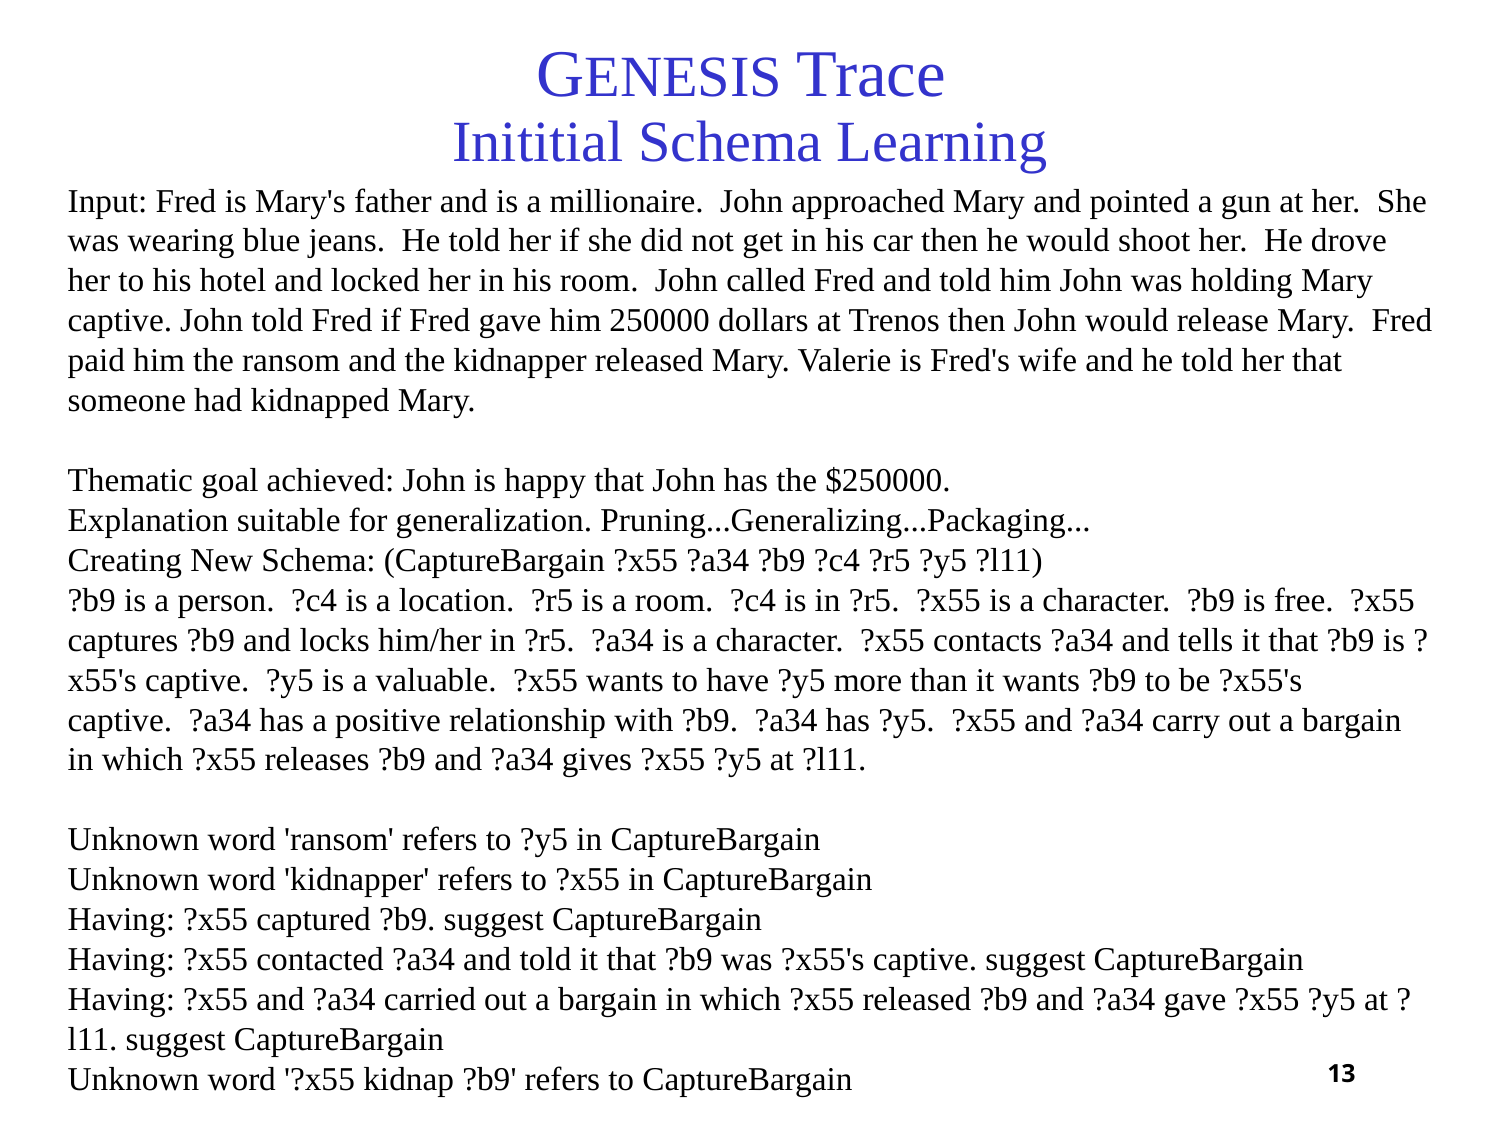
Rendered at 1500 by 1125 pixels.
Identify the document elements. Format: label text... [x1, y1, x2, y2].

title GENESIS Trace Inititial Schema Learning [112, 12, 1388, 171]
text_box Input: Fred is Mary's father and is a millionaire. John approached Mary and pointed a gun at her. She was wearing blue jeans. He told her if she did not get in his car then he would shoot her. He drove her to his hotel and locked her in his room. John called Fred and told him John was holding Mary captive. John told Fred if Fred gave him 250000 dollars at Trenos then John would release Mary. Fred paid him the ransom and the kidnapper released Mary. Valerie is Fred's wife and he told her that someone had kidnapped Mary. Thematic goal achieved: John is happy that John has the $250000. Explanation suitable for generalization. Pruning...Generalizing...Packaging... Creating New Schema: (CaptureBargain ?x55 ?a34 ?b9 ?c4 ?r5 ?y5 ?l11) ?b9 is a person. ?c4 is a location. ?r5 is a room. ?c4 is in ?r5. ?x55 is a character. ?b9 is free. ?x55 captures ?b9 and locks him/her in ?r5. ?a34 is a character. ?x55 contacts ?a34 and tells it that ?b9 is ?x55's captive. ?y5 is a valuable. ?x55 wants to have ?y5 more than it wants ?b9 to be ?x55's captive. ?a34 has a positive relationship with ?b9. ?a34 has ?y5. ?x55 and ?a34 carry out a bargain in which ?x55 releases ?b9 and ?a34 gives ?x55 ?y5 at ?l11. Unknown word 'ransom' refers to ?y5 in CaptureBargain Unknown word 'kidnapper' refers to ?x55 in CaptureBargain Having: ?x55 captured ?b9. suggest CaptureBargain Having: ?x55 contacted ?a34 and told it that ?b9 was ?x55's captive. suggest CaptureBargain Having: ?x55 and ?a34 carried out a bargain in which ?x55 released ?b9 and ?a34 gave ?x55 ?y5 at ?l11. suggest CaptureBargain Unknown word '?x55 kidnap ?b9' refers to CaptureBargain [52, 171, 1452, 1105]
